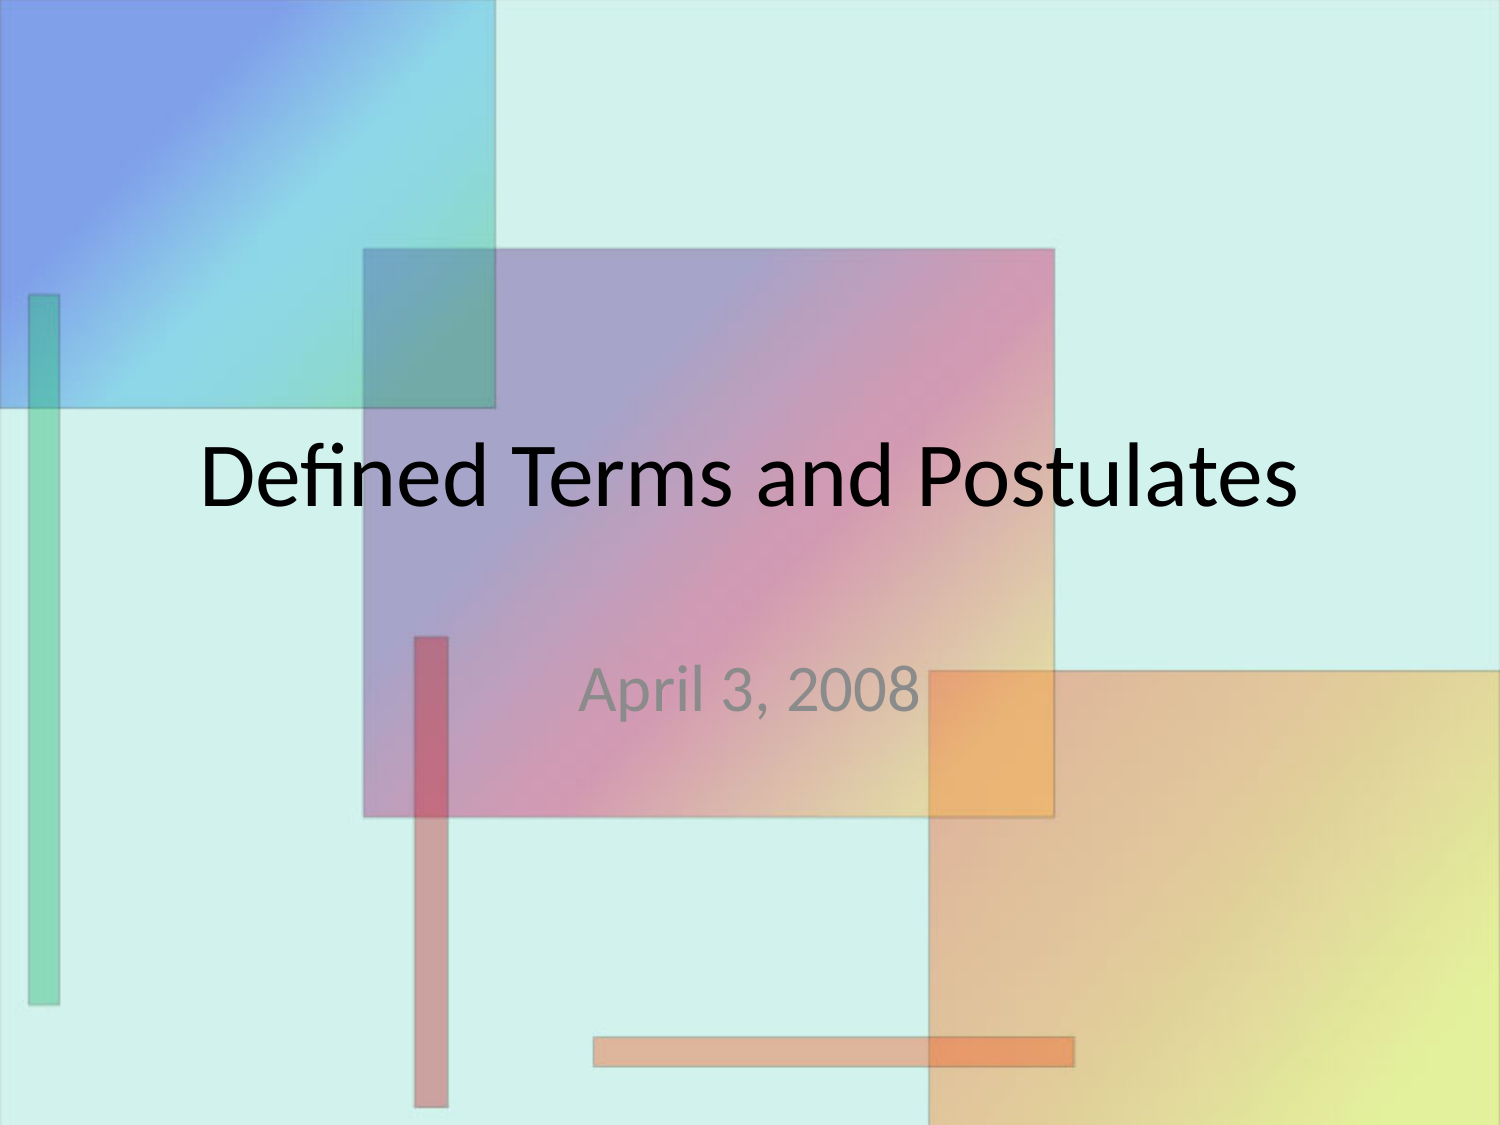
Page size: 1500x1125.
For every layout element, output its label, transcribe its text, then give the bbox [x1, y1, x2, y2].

picture [0, 0, 1500, 1125]
title Defined Terms and Postulates [112, 349, 1388, 591]
subtitle April 3, 2008 [225, 637, 1275, 925]
